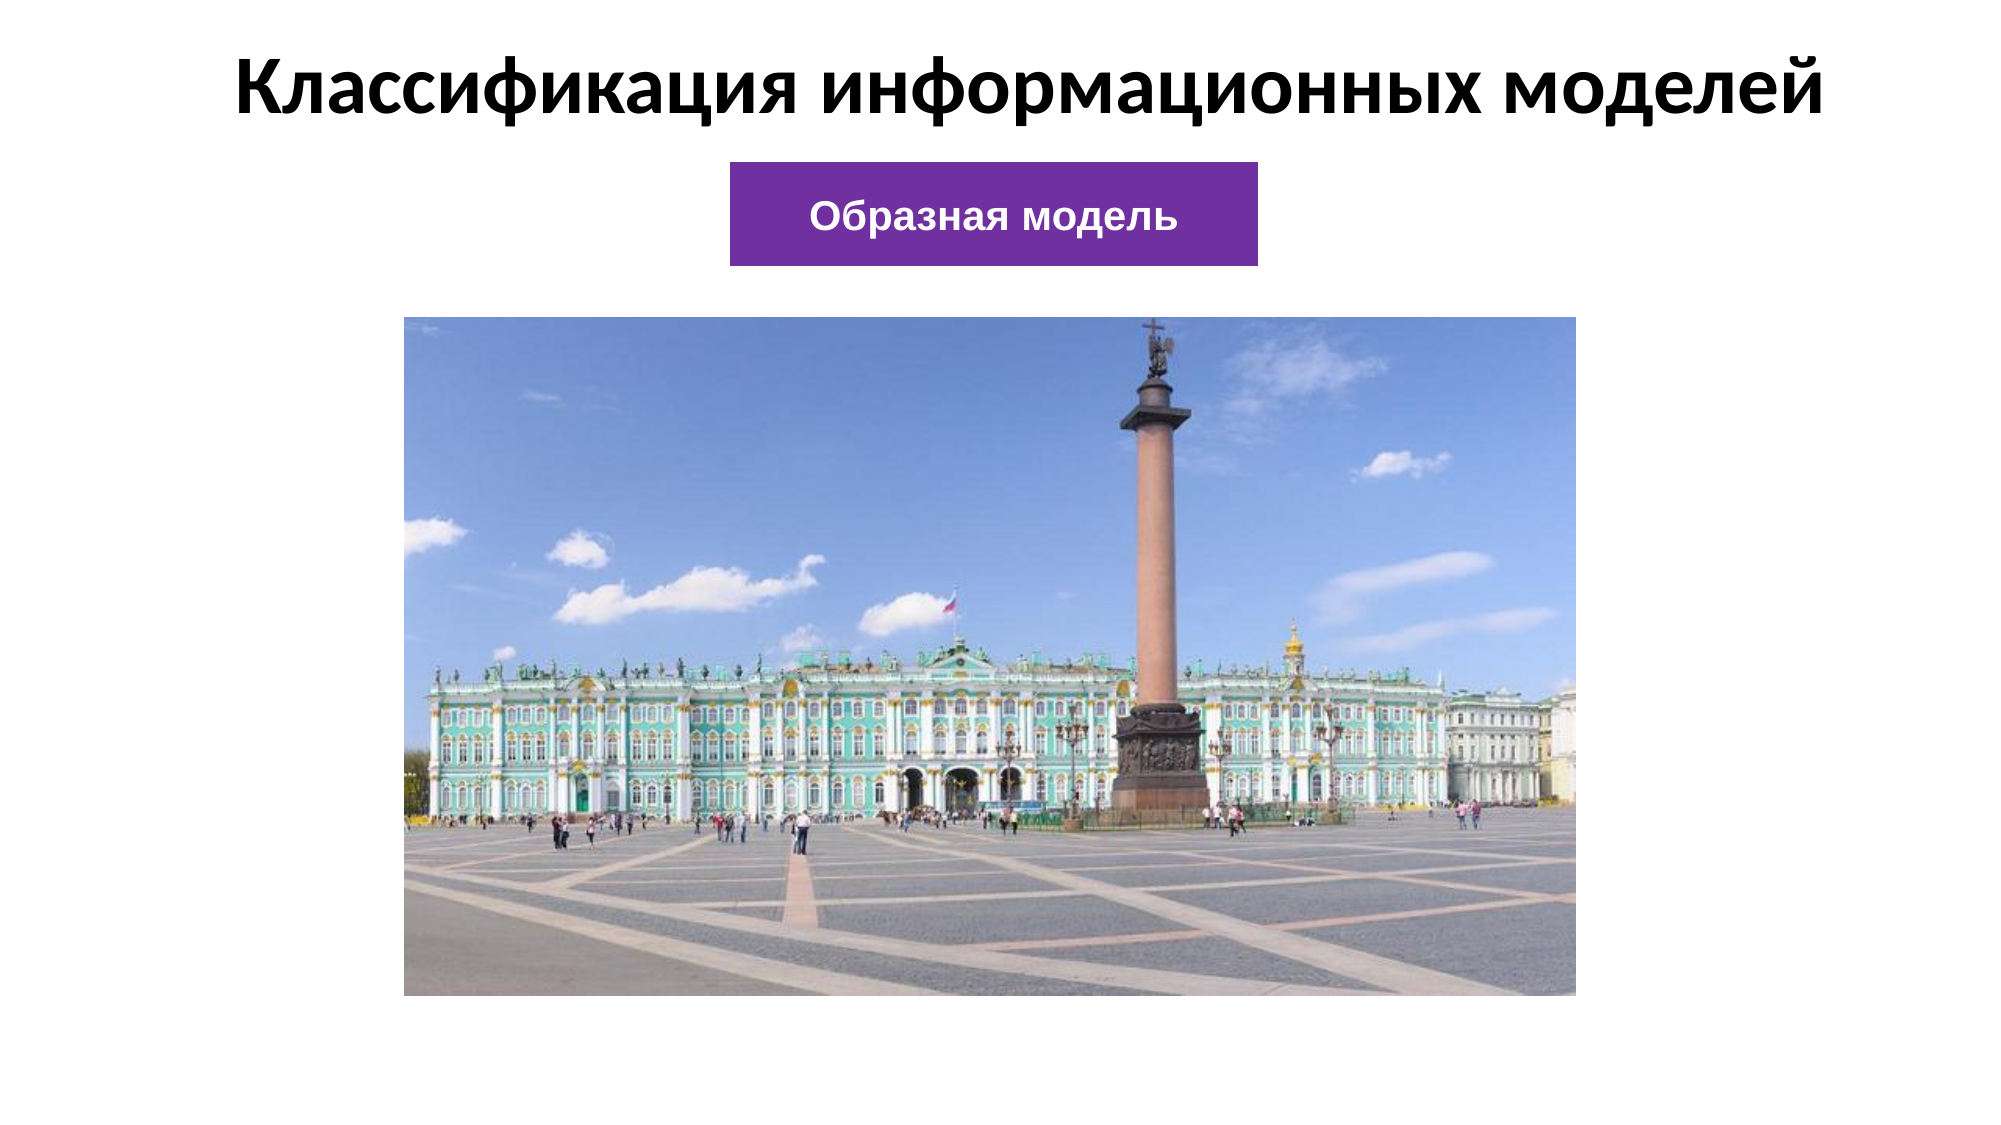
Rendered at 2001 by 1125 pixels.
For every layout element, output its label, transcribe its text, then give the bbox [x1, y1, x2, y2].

text_box Классификация информационных моделей [221, 19, 1972, 161]
picture [403, 317, 1576, 996]
text_box Образная модель [727, 161, 1261, 269]
